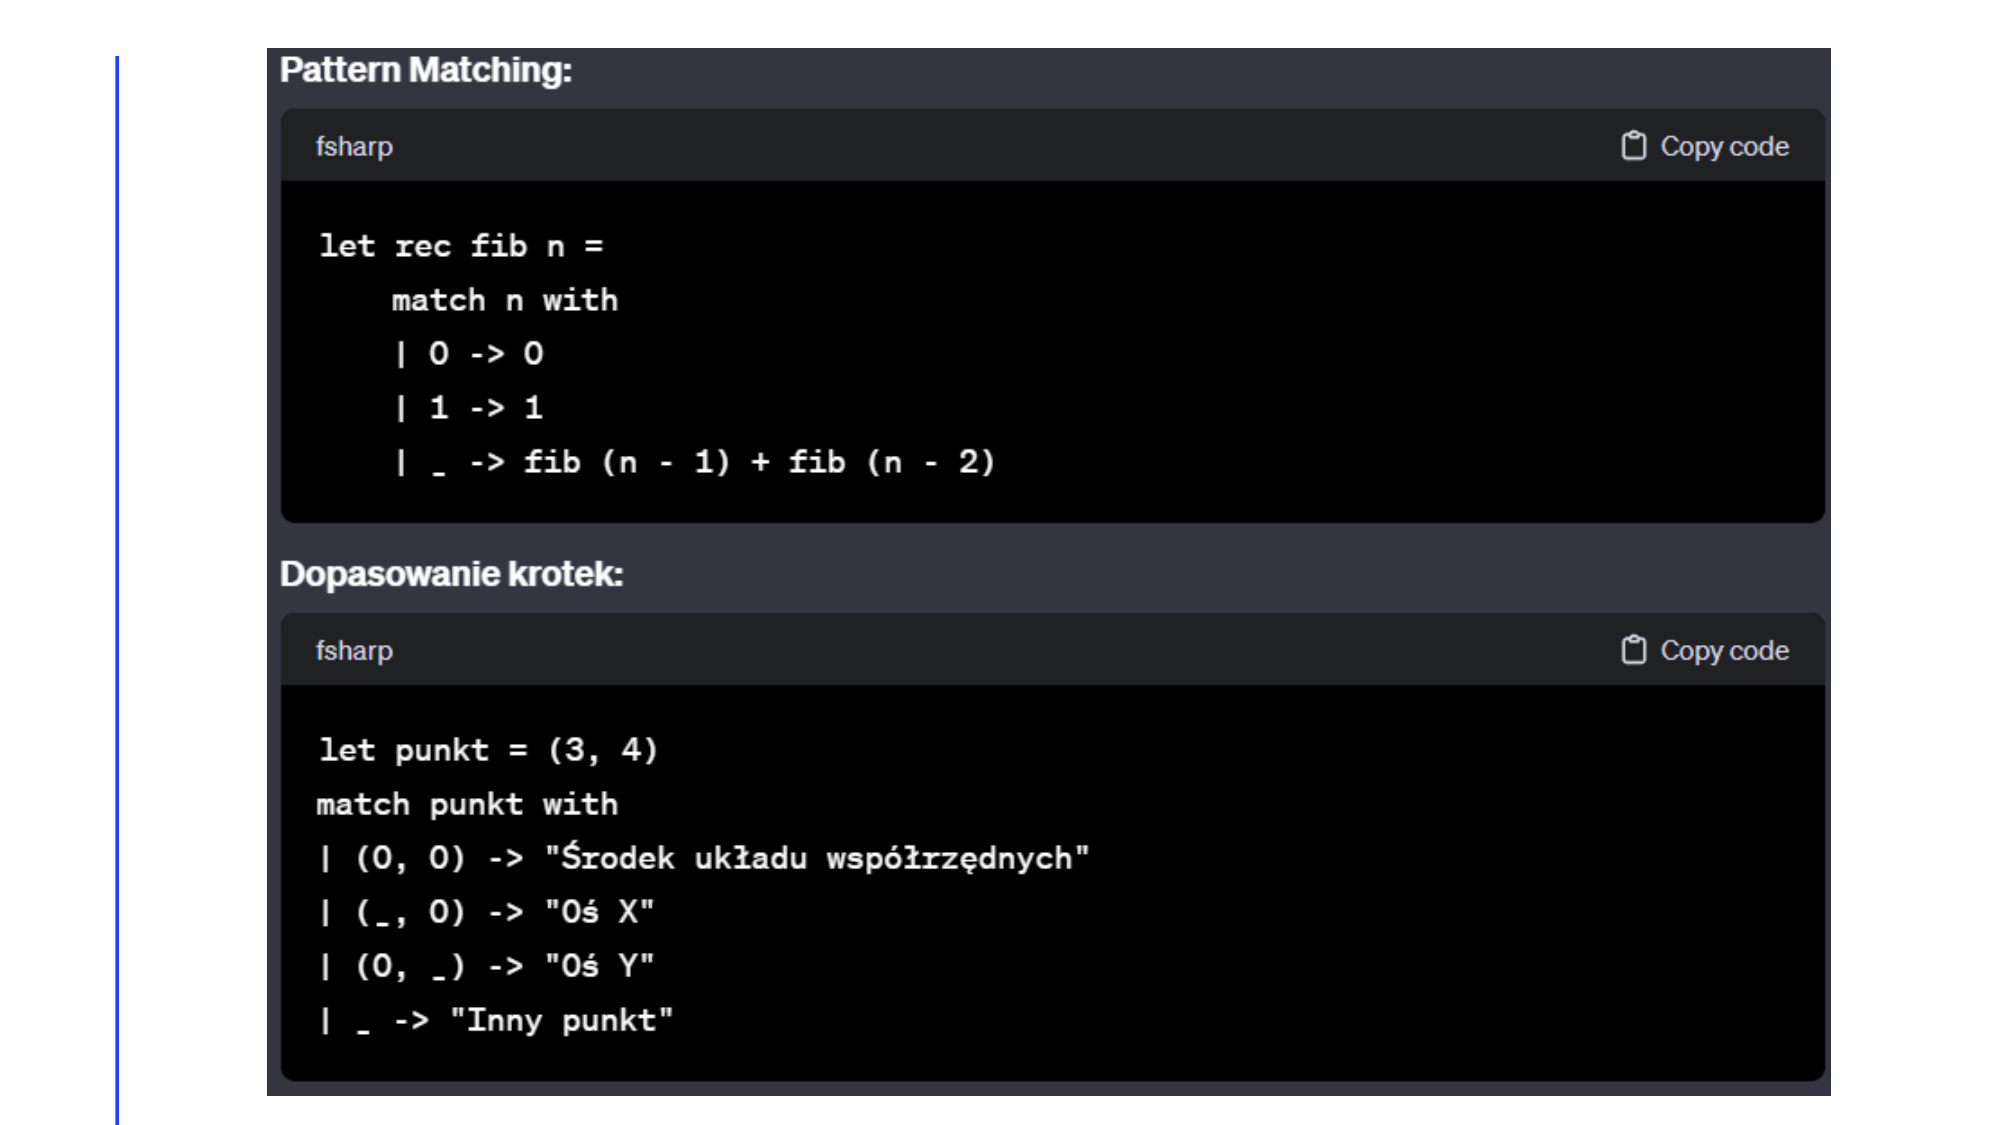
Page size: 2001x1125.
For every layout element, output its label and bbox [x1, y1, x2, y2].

picture [267, 48, 1831, 1096]
